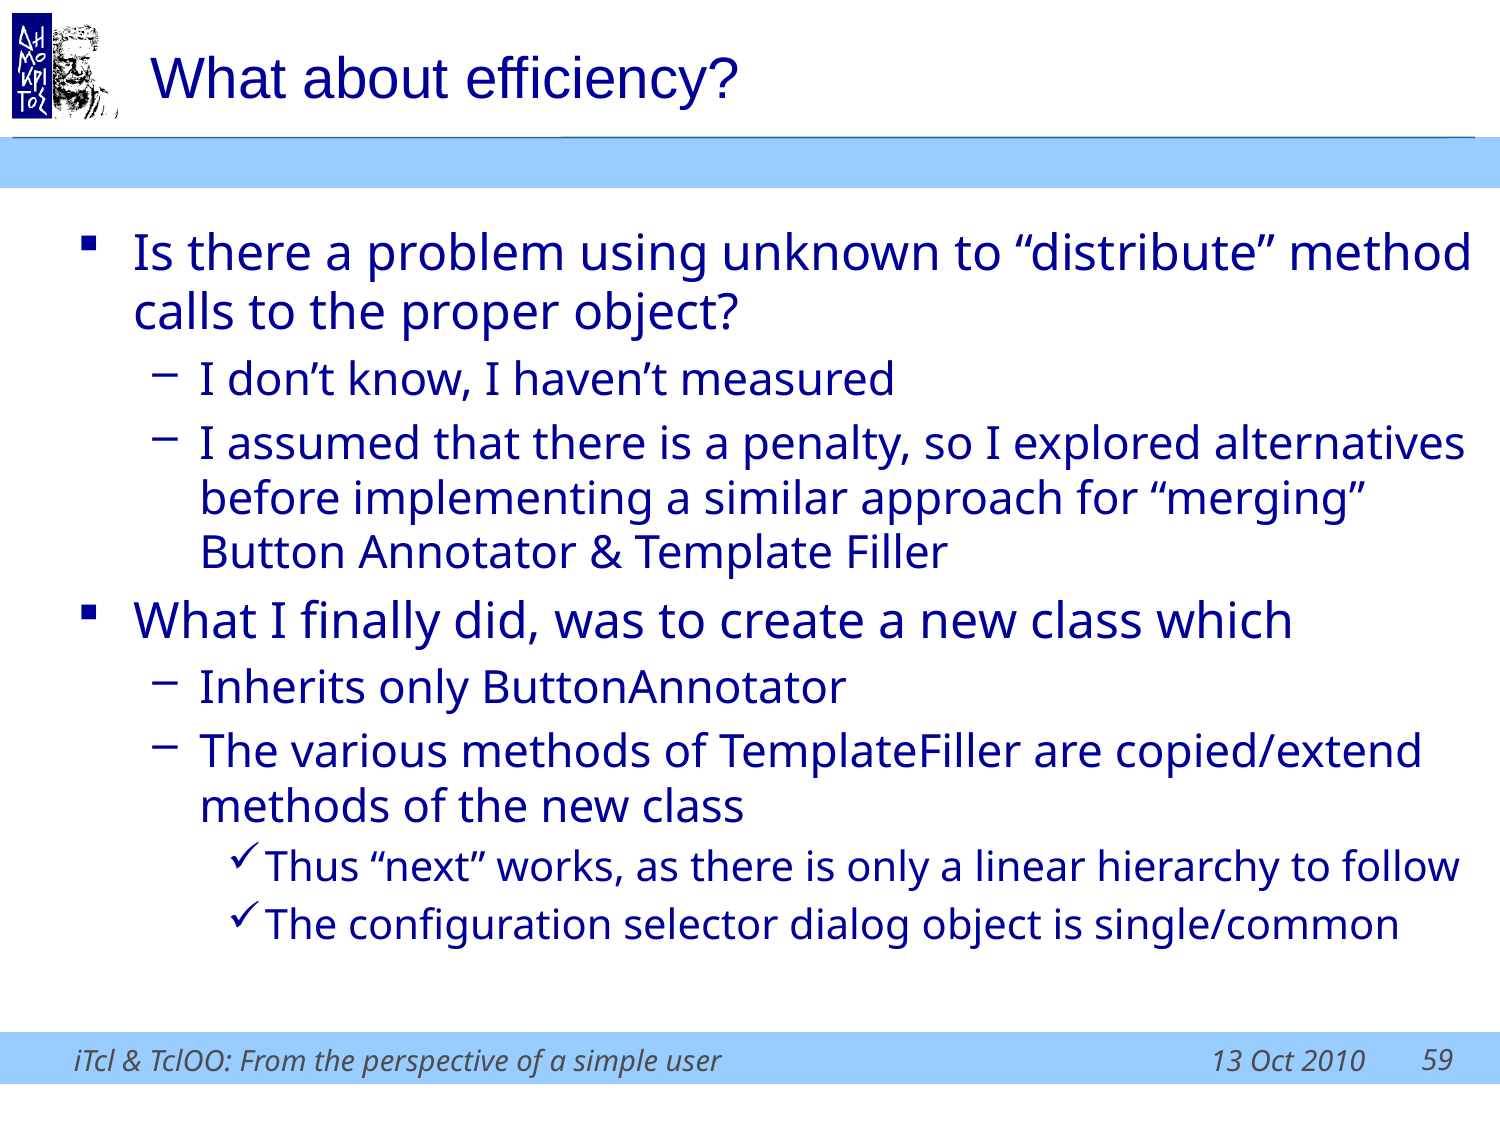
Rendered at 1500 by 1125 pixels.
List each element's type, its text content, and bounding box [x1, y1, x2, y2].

slide_number 59 [1399, 1033, 1476, 1084]
list Is there a problem using unknown to “distribute” method calls to the proper object? I don’t know, I haven’t measured I assumed that there is a penalty, so I explored alternatives before implementing a similar approach for “merging” Button Annotator & Template Filler What I finally did, was to create a new class which Inherits only ButtonAnnotator The various methods of TemplateFiller are copied/extend methods of the new class Thus “next” works, as there is only a linear hierarchy to follow The configuration selector dialog object is single/common [62, 212, 1476, 1001]
footer iTcl & TclOO: From the perspective of a simple user [58, 1034, 1190, 1086]
title What about efficiency? [135, 12, 1476, 138]
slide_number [1190, 1034, 1381, 1086]
picture [11, 13, 118, 120]
